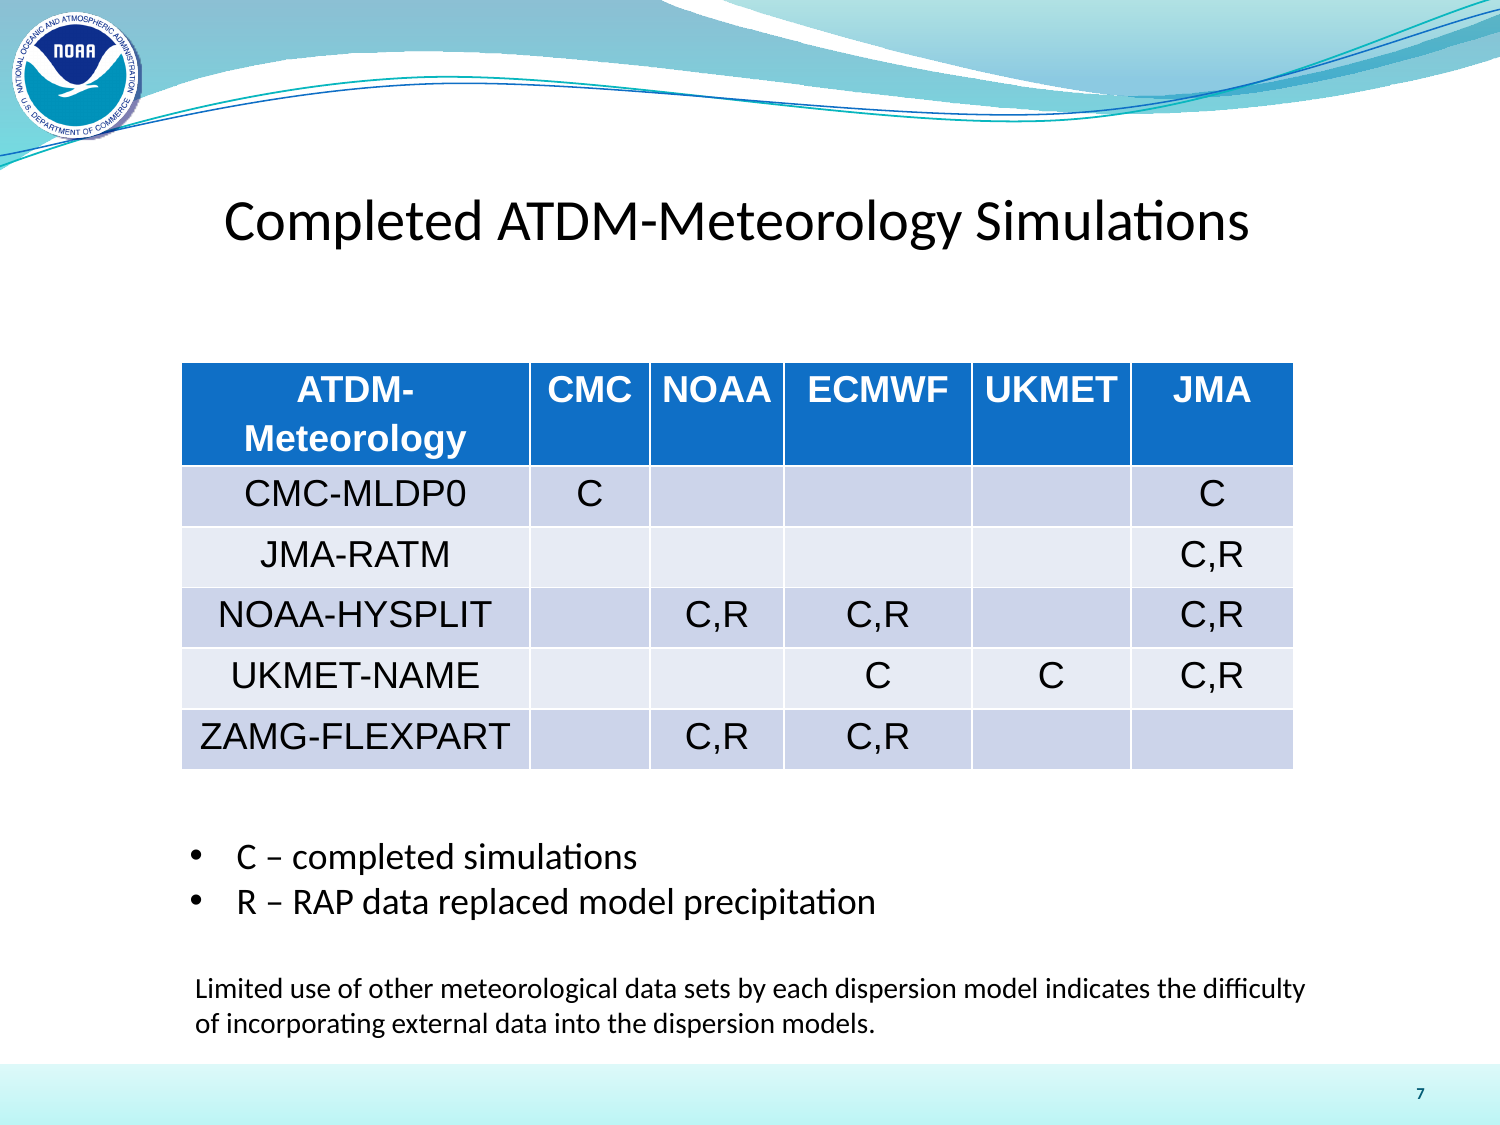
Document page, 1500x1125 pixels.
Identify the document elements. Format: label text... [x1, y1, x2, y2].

table_cell C,R [651, 710, 783, 769]
table_cell NOAA-HYSPLIT [182, 588, 529, 647]
table_header JMA [1132, 363, 1293, 465]
table_cell ZAMG-FLEXPART [182, 710, 529, 769]
table_cell [973, 710, 1130, 769]
table_header ECMWF [785, 363, 971, 465]
table_header UKMET [973, 363, 1130, 465]
table_cell C [973, 649, 1130, 708]
table_cell [651, 649, 783, 708]
table_cell CMC-MLDP0 [182, 467, 529, 526]
table_cell [785, 528, 971, 587]
text_box C – completed simulations R – RAP data replaced model precipitation [174, 824, 1313, 930]
table_cell [785, 467, 971, 526]
table_cell C,R [1132, 649, 1293, 708]
table_cell C,R [785, 588, 971, 647]
table_cell [973, 528, 1130, 587]
table_cell [531, 528, 649, 587]
table_cell [531, 649, 649, 708]
slide_number 7 [1299, 1042, 1425, 1103]
table_cell [973, 467, 1130, 526]
table_cell C,R [651, 588, 783, 647]
text_box Limited use of other meteorological data sets by each dispersion model indicates the difficulty of incorporating external data into the dispersion models. [180, 962, 1331, 1048]
table_cell [1132, 710, 1293, 769]
table_cell [651, 528, 783, 587]
picture [12, 12, 138, 138]
table_cell [531, 588, 649, 647]
table_cell C,R [1132, 528, 1293, 587]
table_cell JMA-RATM [182, 528, 529, 587]
table_header ATDM-Meteorology [182, 363, 529, 465]
table_header NOAA [651, 363, 783, 465]
table_cell C [1132, 467, 1293, 526]
table_cell C [531, 467, 649, 526]
table_header CMC [531, 363, 649, 465]
table_cell [651, 467, 783, 526]
table_cell C,R [785, 710, 971, 769]
table_cell [531, 710, 649, 769]
table_cell C [785, 649, 971, 708]
table_cell UKMET-NAME [182, 649, 529, 708]
table_cell C,R [1132, 588, 1293, 647]
table_cell [973, 588, 1130, 647]
text_box Completed ATDM-Meteorology Simulations [137, 174, 1338, 269]
